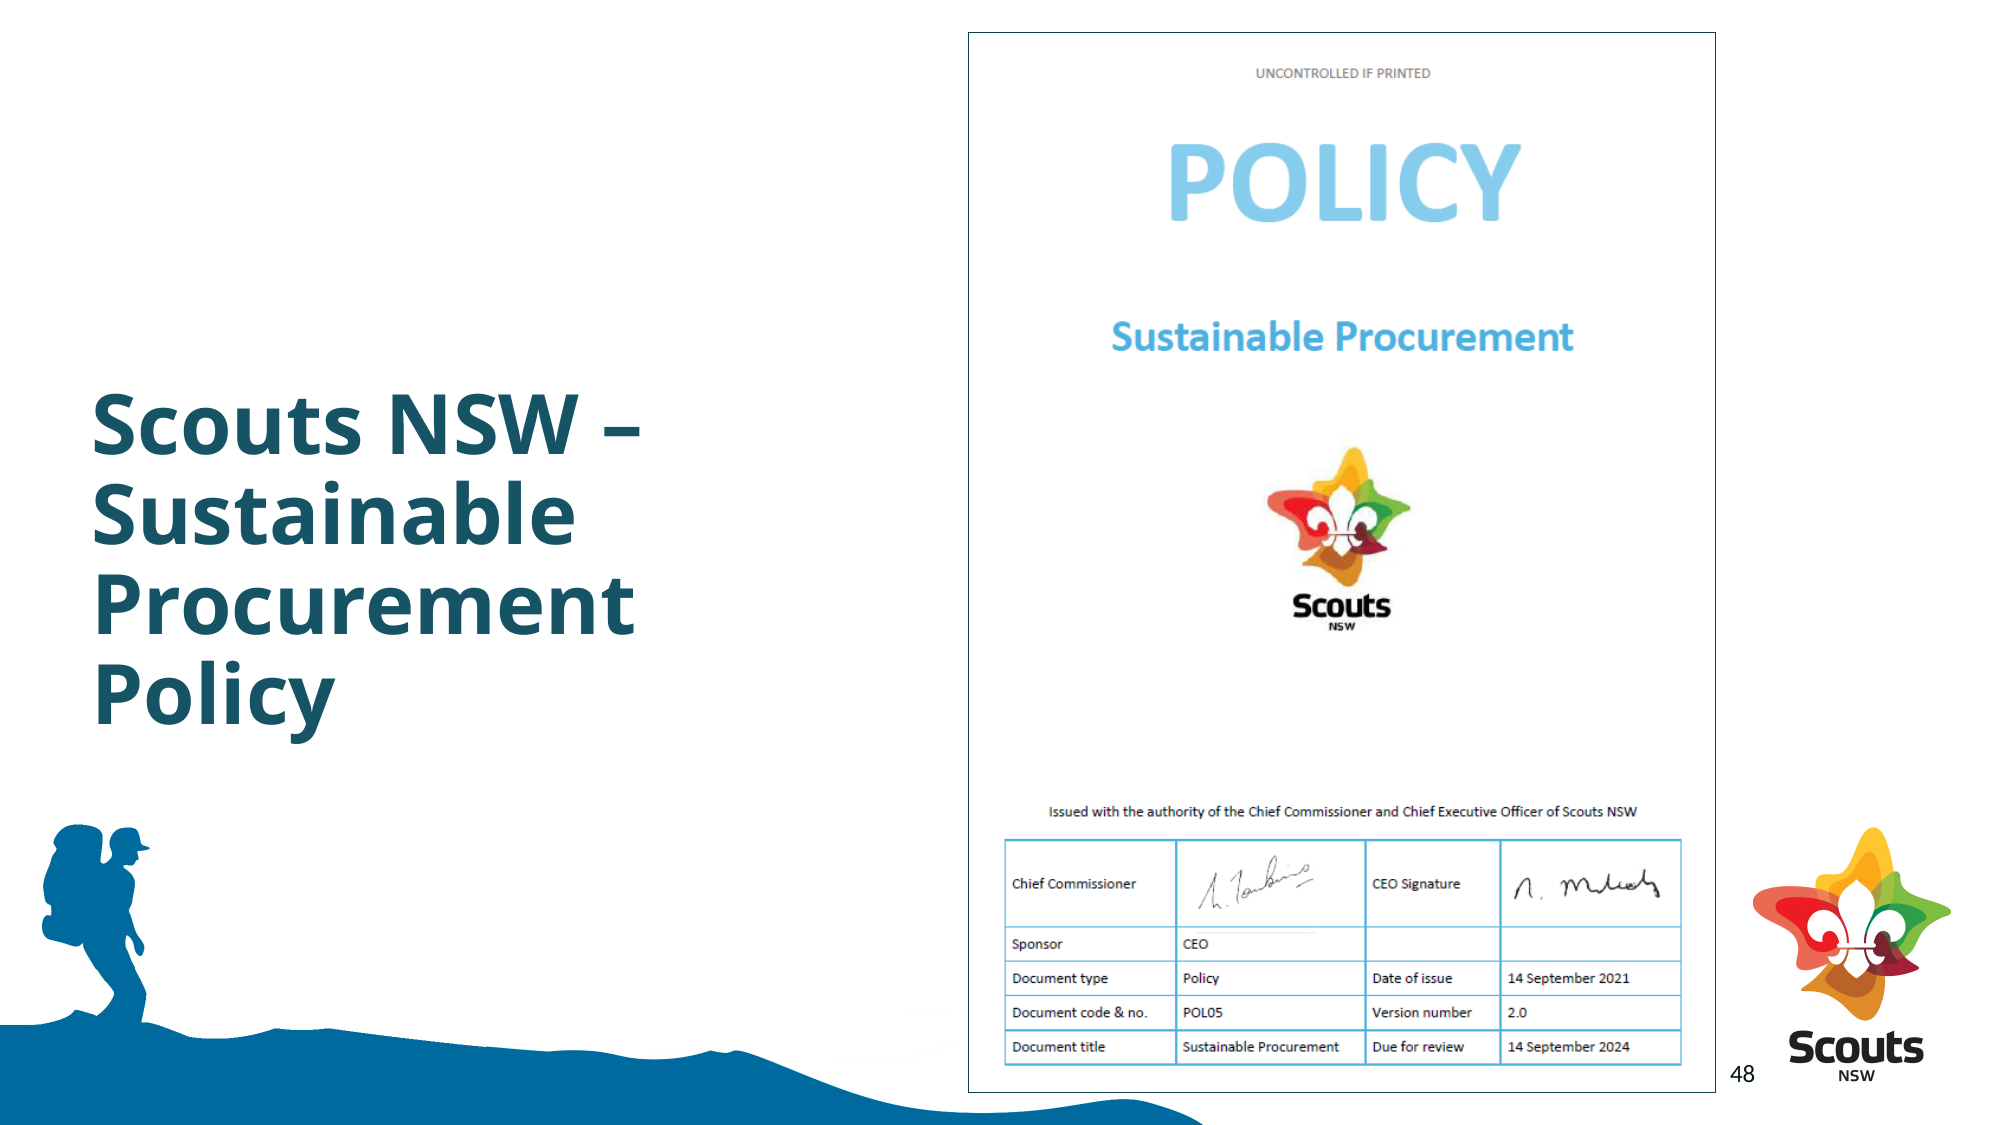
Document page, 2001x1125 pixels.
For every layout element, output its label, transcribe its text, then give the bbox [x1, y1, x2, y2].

picture [0, 0, 2001, 1125]
slide_number 48 [1320, 1042, 1771, 1103]
title Scouts NSW – Sustainable Procurement Policy [76, 453, 914, 672]
